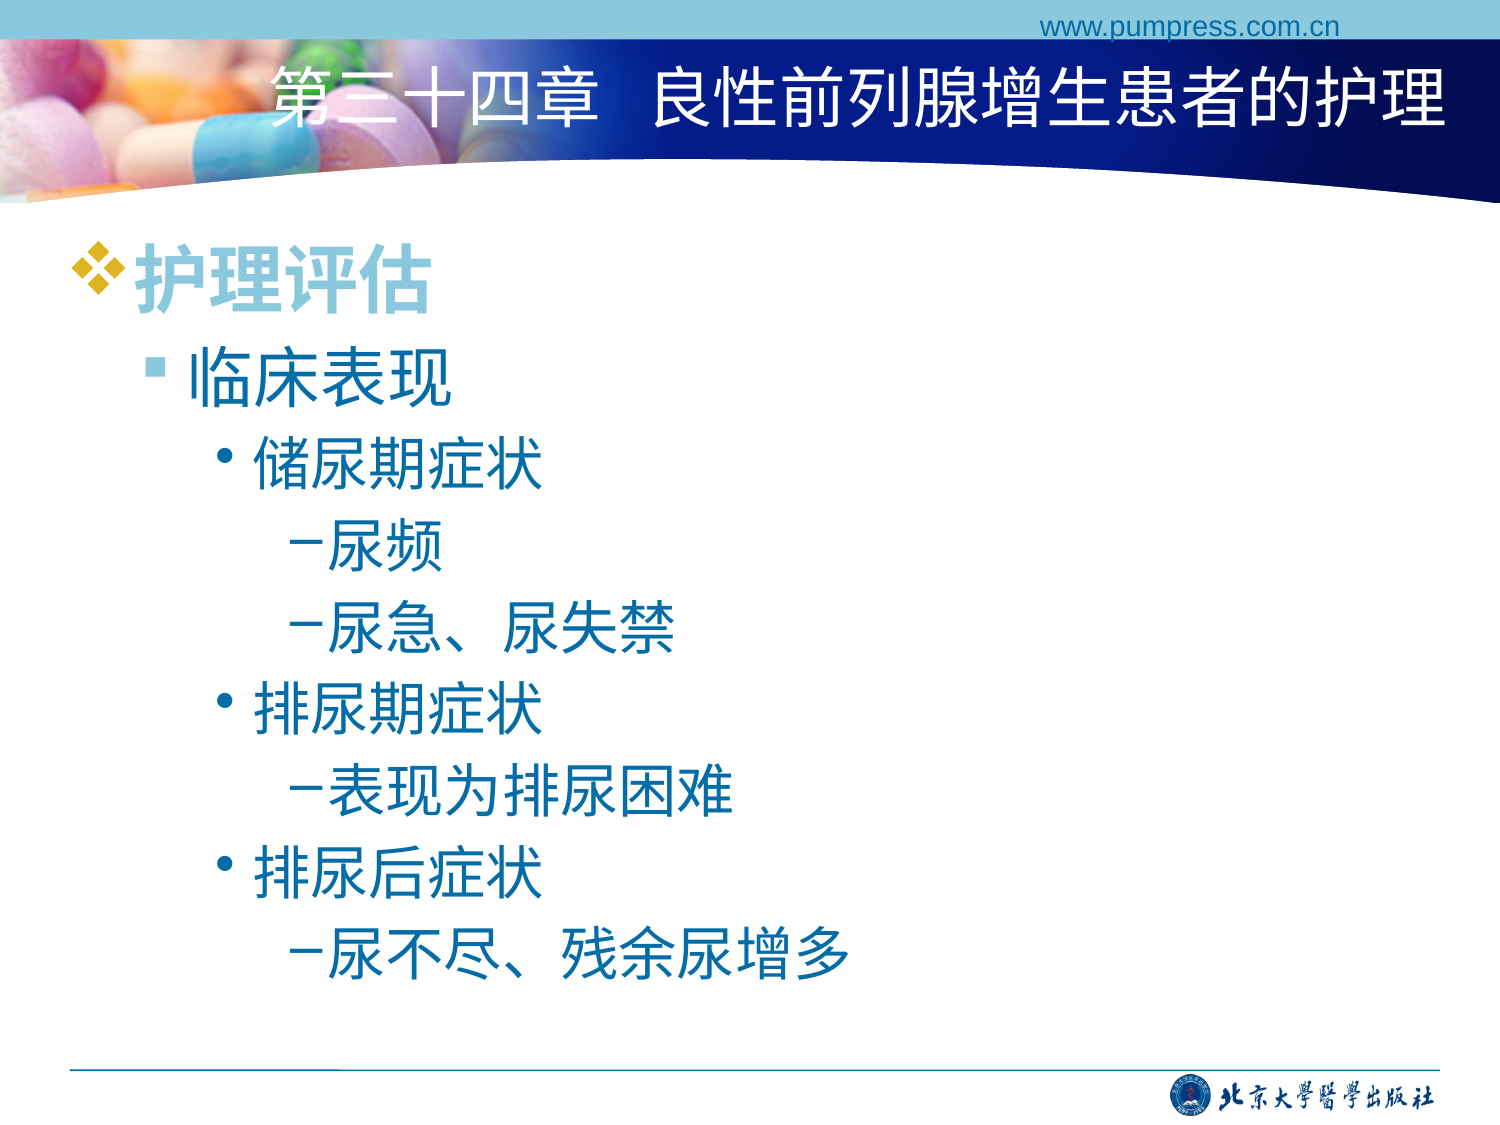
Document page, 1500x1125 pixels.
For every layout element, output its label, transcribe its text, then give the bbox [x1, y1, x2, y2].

title 第三十四章 良性前列腺增生患者的护理 [137, 49, 1463, 143]
list 护理评估 临床表现 储尿期症状 尿频 尿急、尿失禁 排尿期症状 表现为排尿困难 排尿后症状 尿不尽、残余尿增多 [49, 224, 1463, 1026]
picture [1170, 1074, 1436, 1118]
slide_number www.pumpress.com.cn [1025, 0, 1463, 38]
picture [0, 40, 1500, 203]
